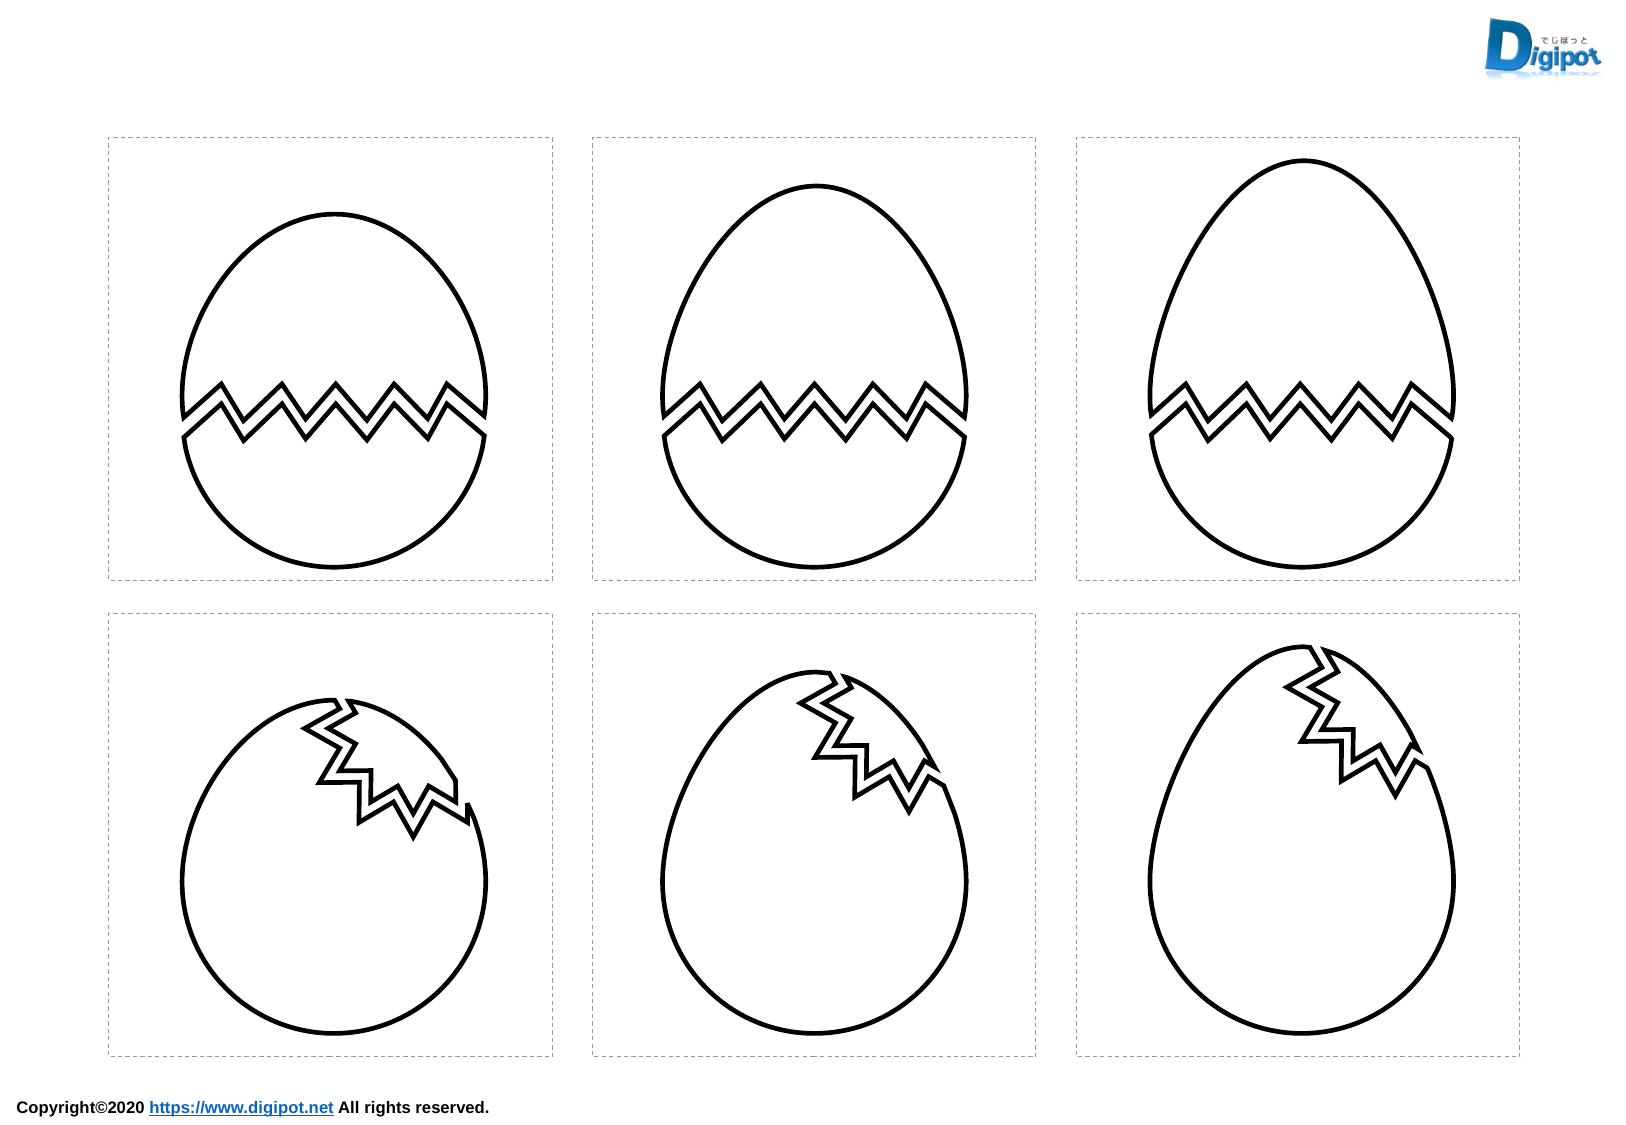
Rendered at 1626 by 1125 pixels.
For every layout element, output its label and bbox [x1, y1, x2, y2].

text_box [182, 700, 486, 1034]
text_box [182, 214, 486, 568]
text_box [1149, 160, 1454, 568]
picture [1485, 18, 1602, 82]
text_box [1149, 646, 1454, 1034]
text_box [662, 185, 967, 568]
text_box [662, 672, 967, 1034]
